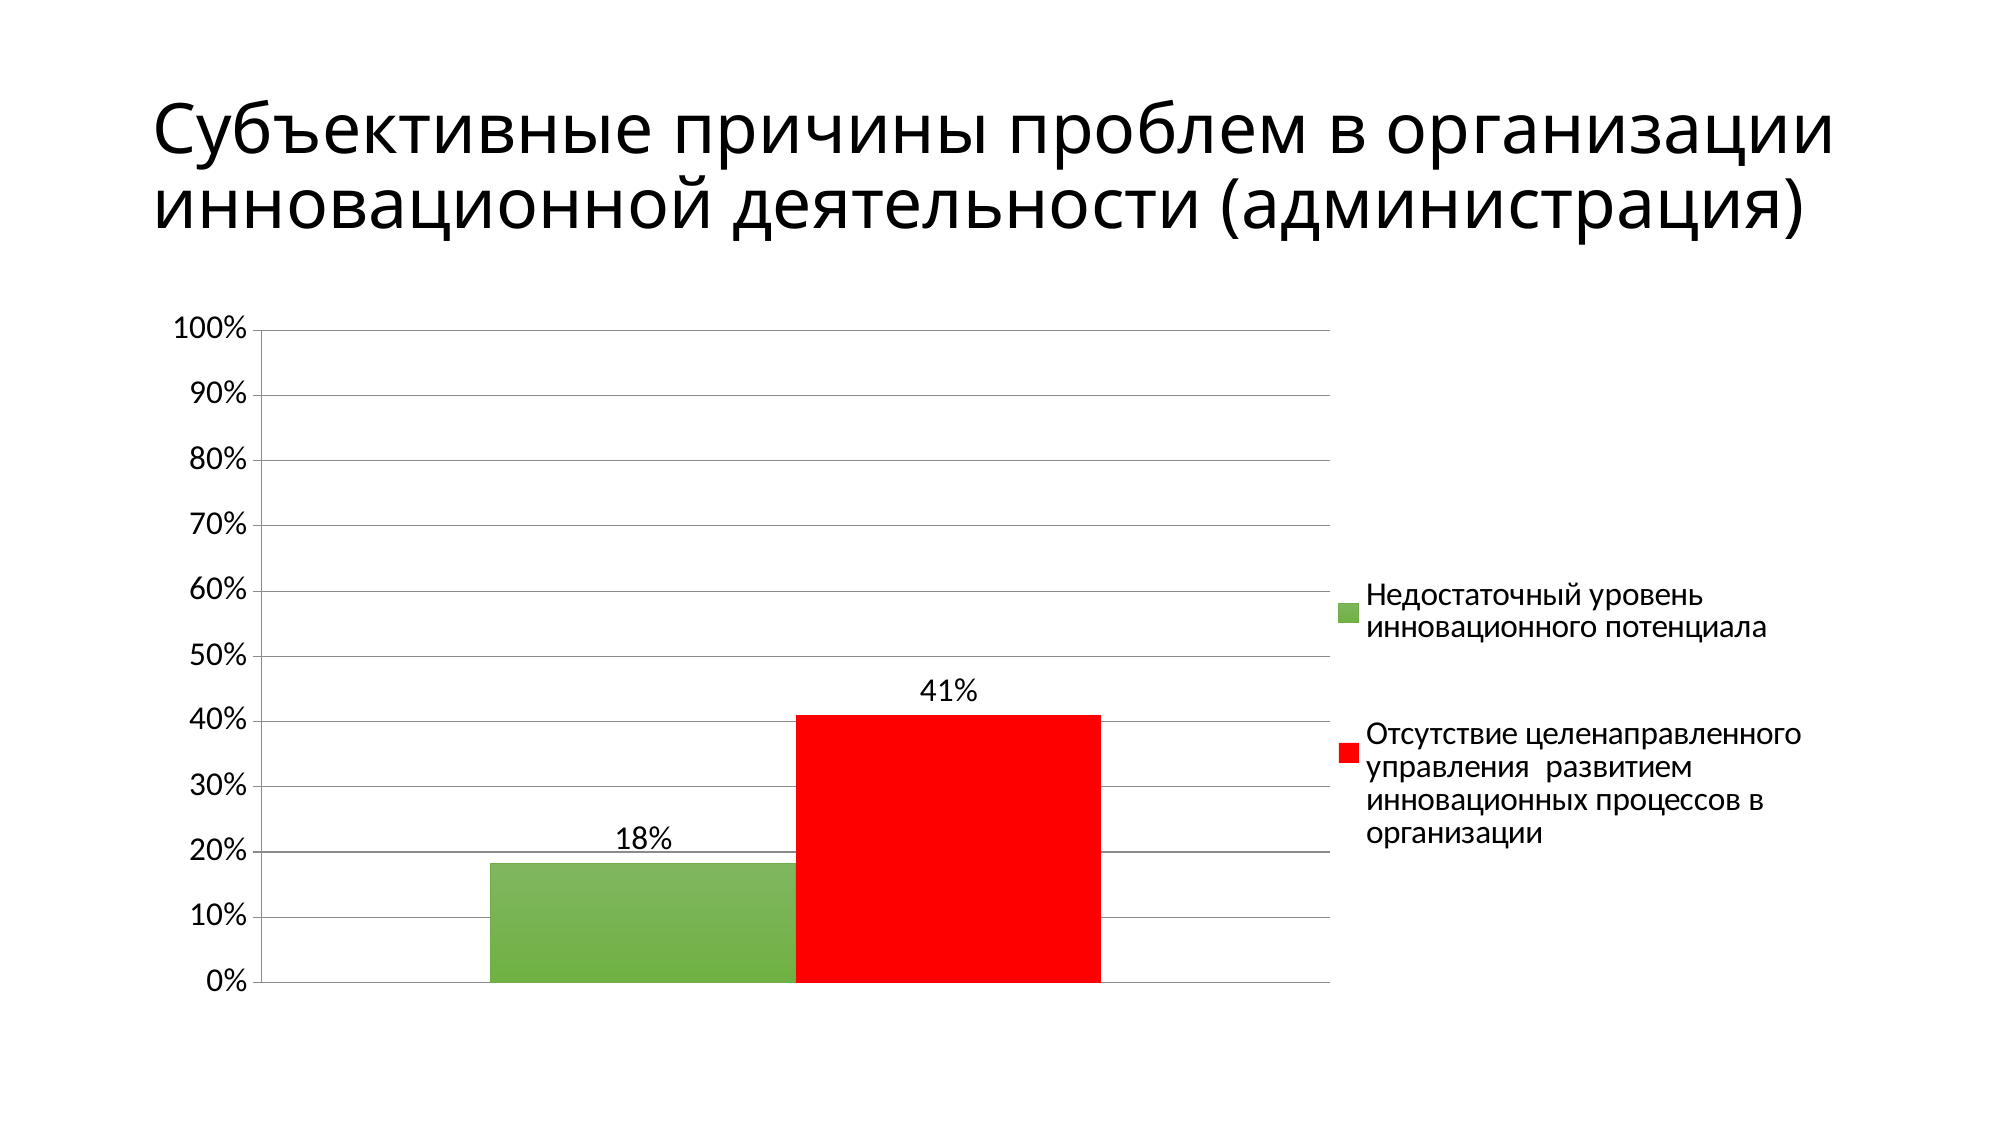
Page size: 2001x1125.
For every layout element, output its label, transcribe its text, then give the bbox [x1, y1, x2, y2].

chart [137, 299, 1863, 1014]
title Субъективные причины проблем в организации инновационной деятельности (администрация) [137, 59, 1863, 278]
